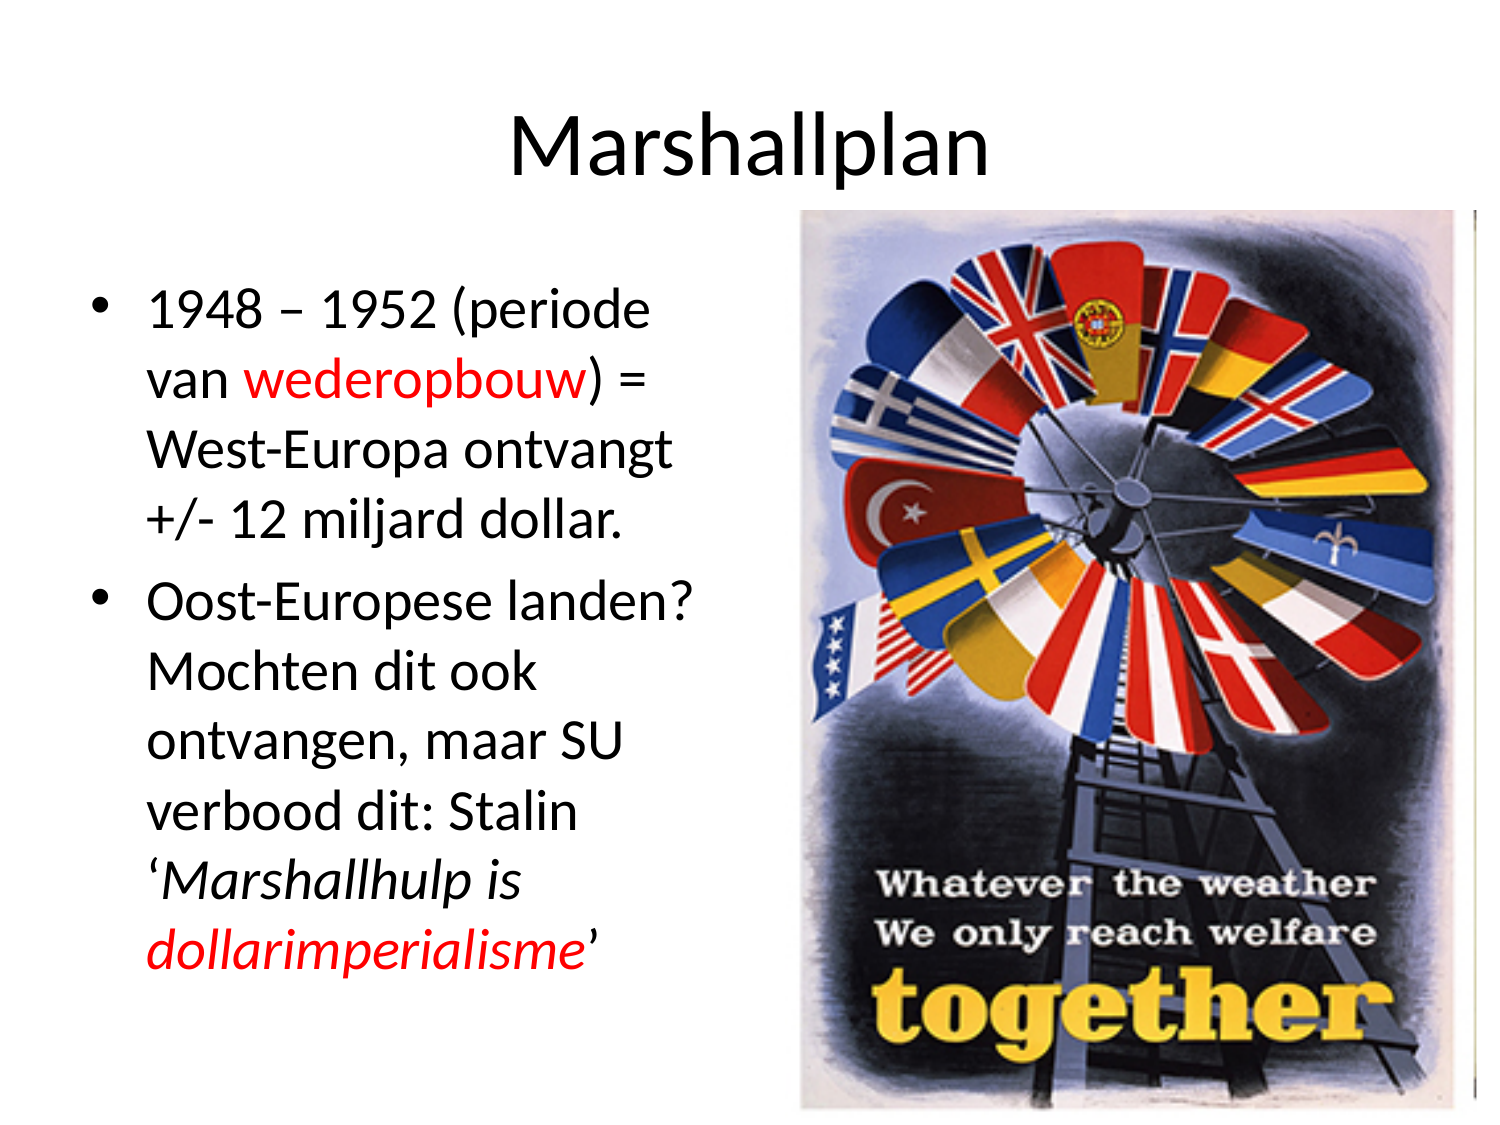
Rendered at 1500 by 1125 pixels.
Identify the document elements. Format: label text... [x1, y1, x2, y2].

title Marshallplan [75, 45, 1425, 233]
picture [785, 209, 1477, 1125]
list 1948 – 1952 (periode van wederopbouw) = West-Europa ontvangt +/- 12 miljard dollar. Oost-Europese landen? Mochten dit ook ontvangen, maar SU verbood dit: Stalin ‘Marshallhulp is dollarimperialisme’ [75, 262, 738, 1005]
